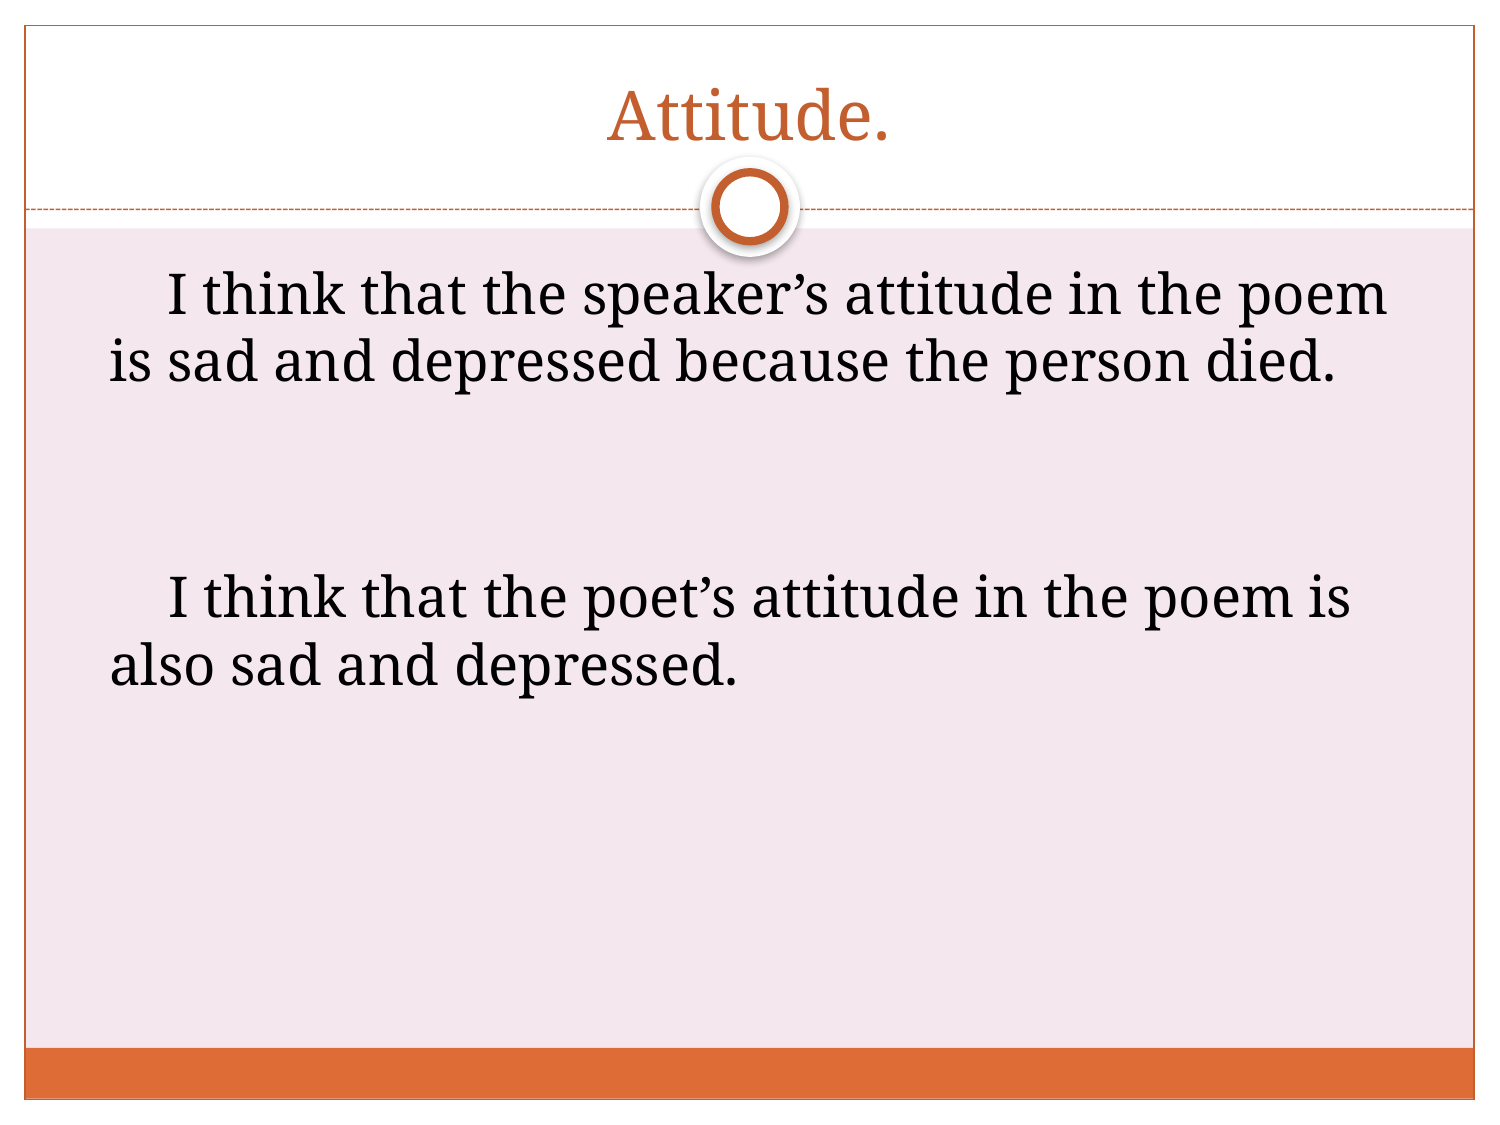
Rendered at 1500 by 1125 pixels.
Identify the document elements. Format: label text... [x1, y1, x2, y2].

title Attitude. [49, 37, 1450, 162]
list I think that the speaker’s attitude in the poem is sad and depressed because the person died. I think that the poet’s attitude in the poem is also sad and depressed. [49, 250, 1445, 1001]
